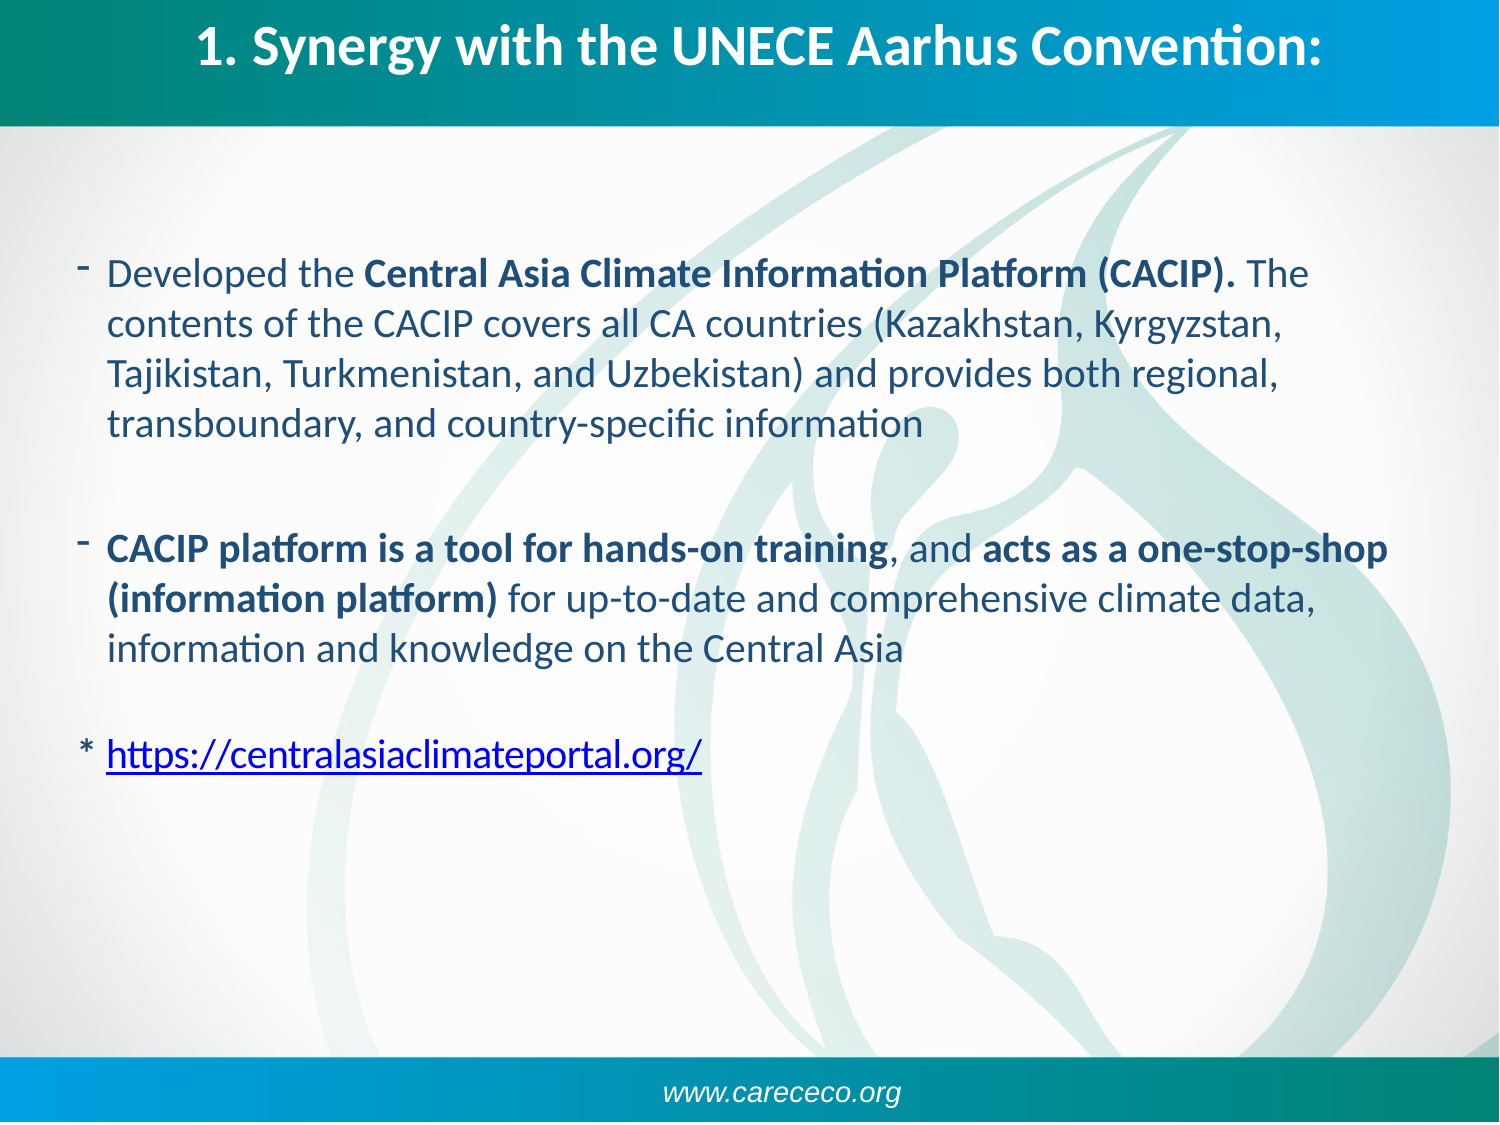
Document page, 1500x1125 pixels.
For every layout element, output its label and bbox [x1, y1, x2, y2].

text_box [0, 0, 1499, 1122]
